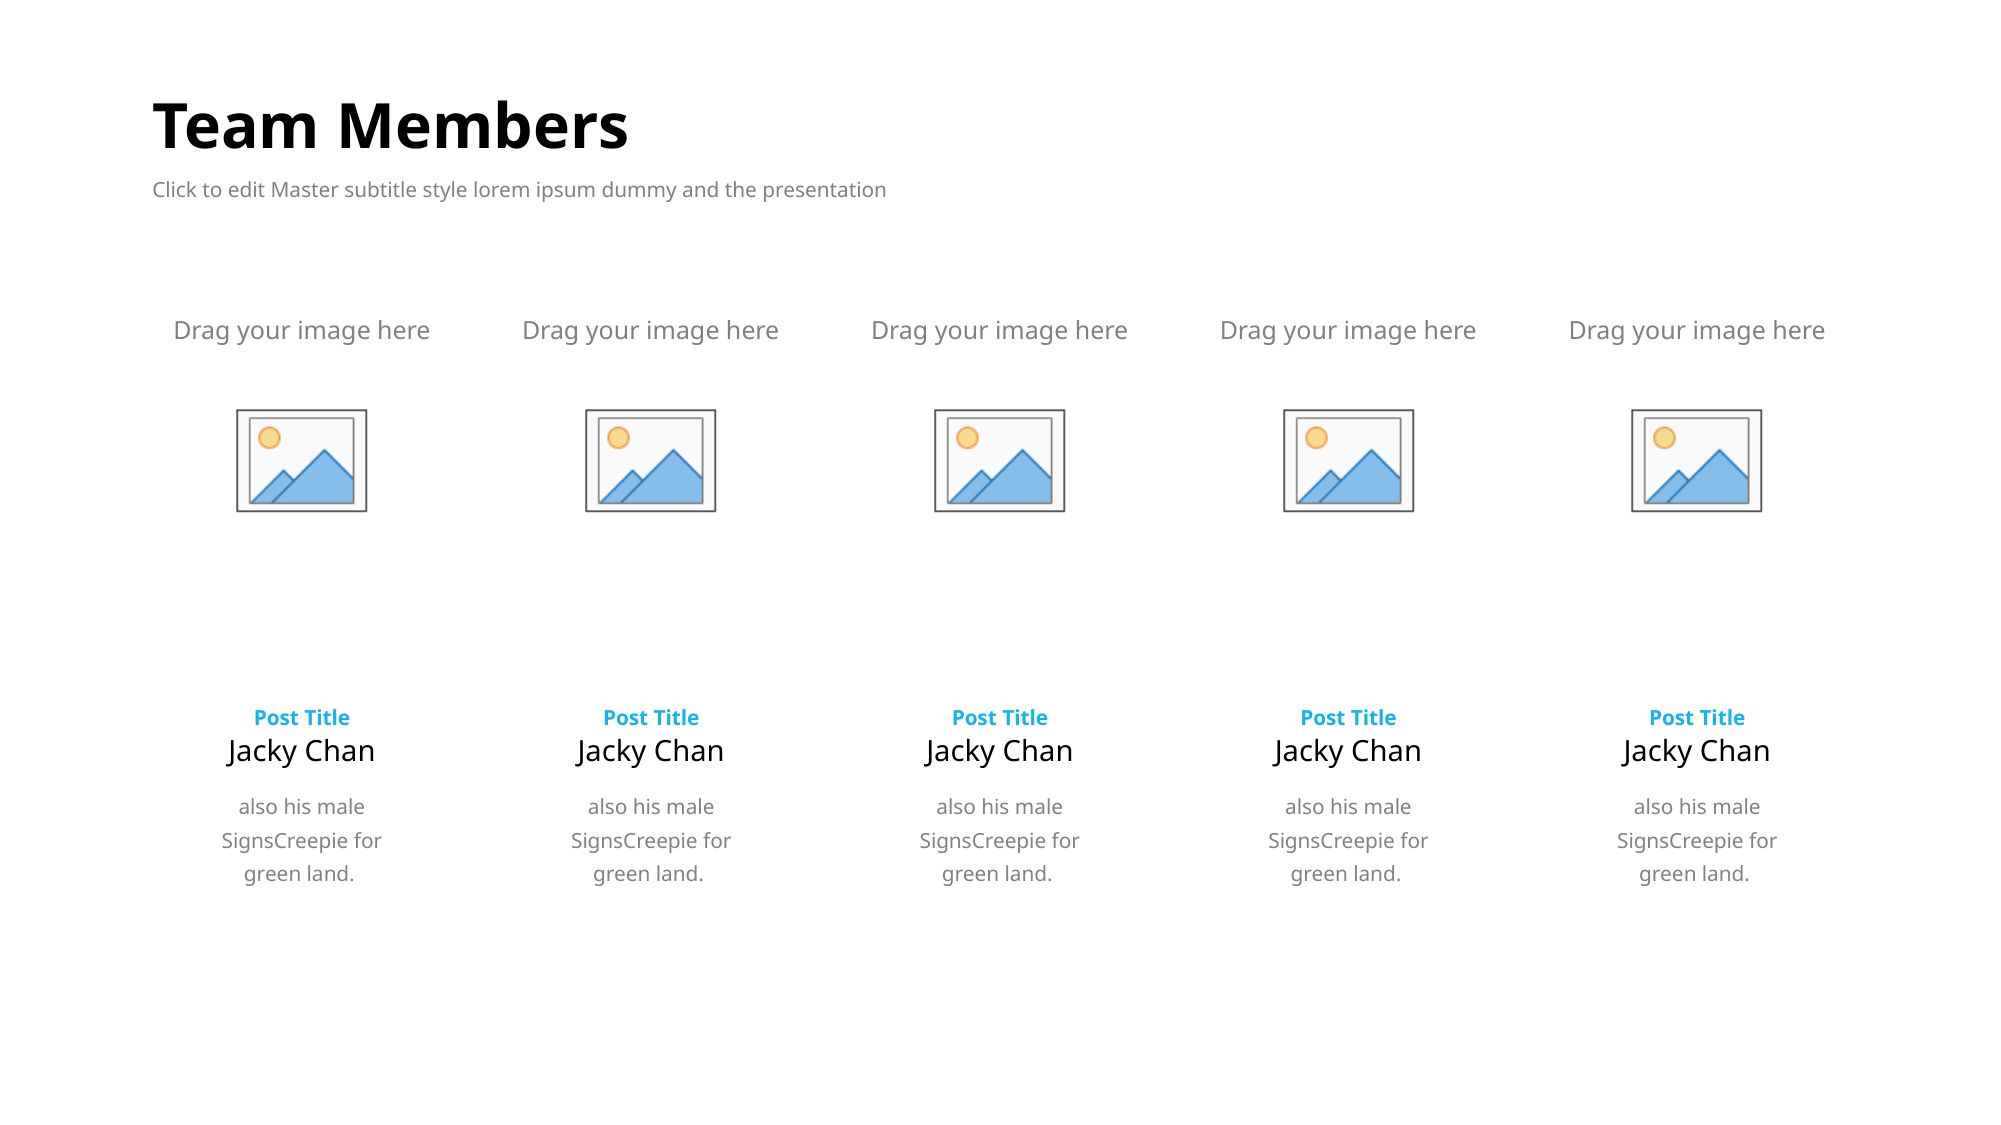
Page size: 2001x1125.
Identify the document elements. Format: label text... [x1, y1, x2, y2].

title Team Members [137, 78, 1863, 179]
subtitle Click to edit Master subtitle style lorem ipsum dummy and the presentation [137, 179, 1863, 204]
picture [1543, 307, 1851, 615]
text_box also his male SignsCreepie for green land. [1586, 778, 1809, 893]
picture [148, 307, 456, 615]
picture [1194, 307, 1503, 615]
text_box Post Title Jacky Chan [1224, 684, 1473, 775]
text_box also his male SignsCreepie for green land. [1237, 778, 1460, 893]
text_box Post Title Jacky Chan [876, 684, 1124, 775]
text_box Post Title Jacky Chan [178, 684, 426, 775]
text_box Post Title Jacky Chan [527, 684, 776, 775]
text_box Post Title Jacky Chan [1573, 684, 1822, 775]
picture [497, 307, 805, 615]
picture [845, 307, 1154, 615]
text_box also his male SignsCreepie for green land. [540, 778, 762, 893]
text_box also his male SignsCreepie for green land. [191, 778, 413, 893]
text_box also his male SignsCreepie for green land. [889, 778, 1111, 893]
